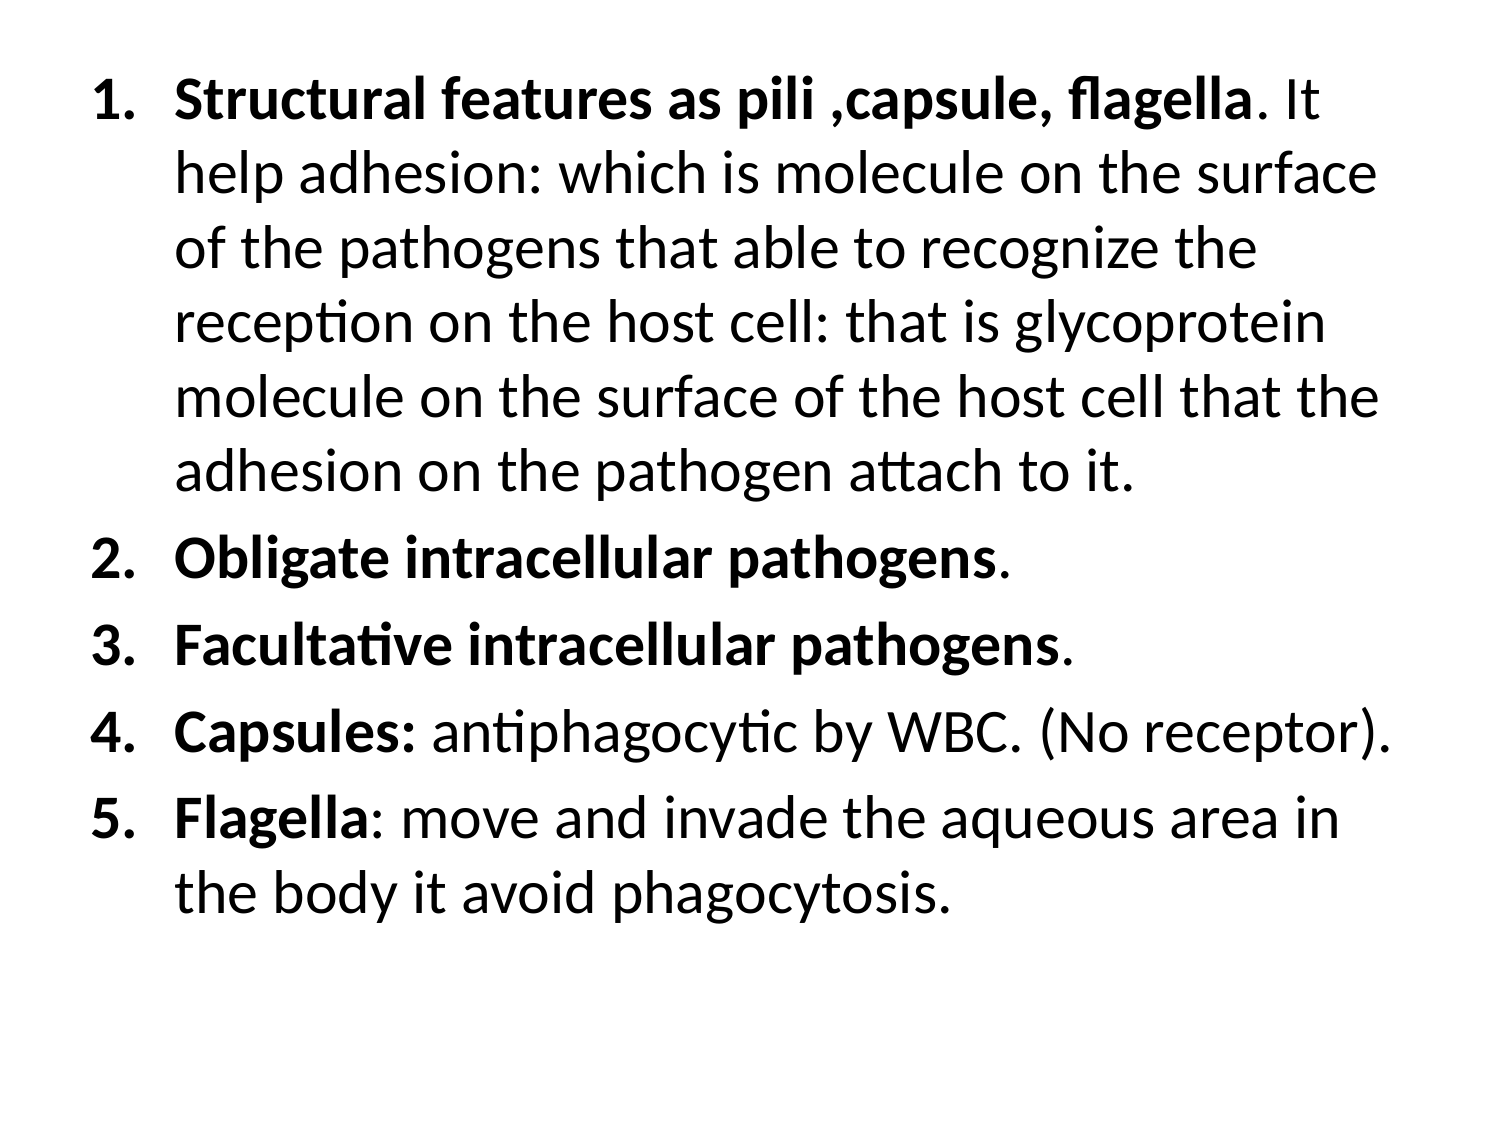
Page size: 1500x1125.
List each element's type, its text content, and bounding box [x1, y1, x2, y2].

list Structural features as pili ,capsule, flagella. It help adhesion: which is molecule on the surface of the pathogens that able to recognize the reception on the host cell: that is glycoprotein molecule on the surface of the host cell that the adhesion on the pathogen attach to it. Obligate intracellular pathogens. Facultative intracellular pathogens. Capsules: antiphagocytic by WBC. (No receptor). Flagella: move and invade the aqueous area in the body it avoid phagocytosis. [75, 50, 1425, 1005]
